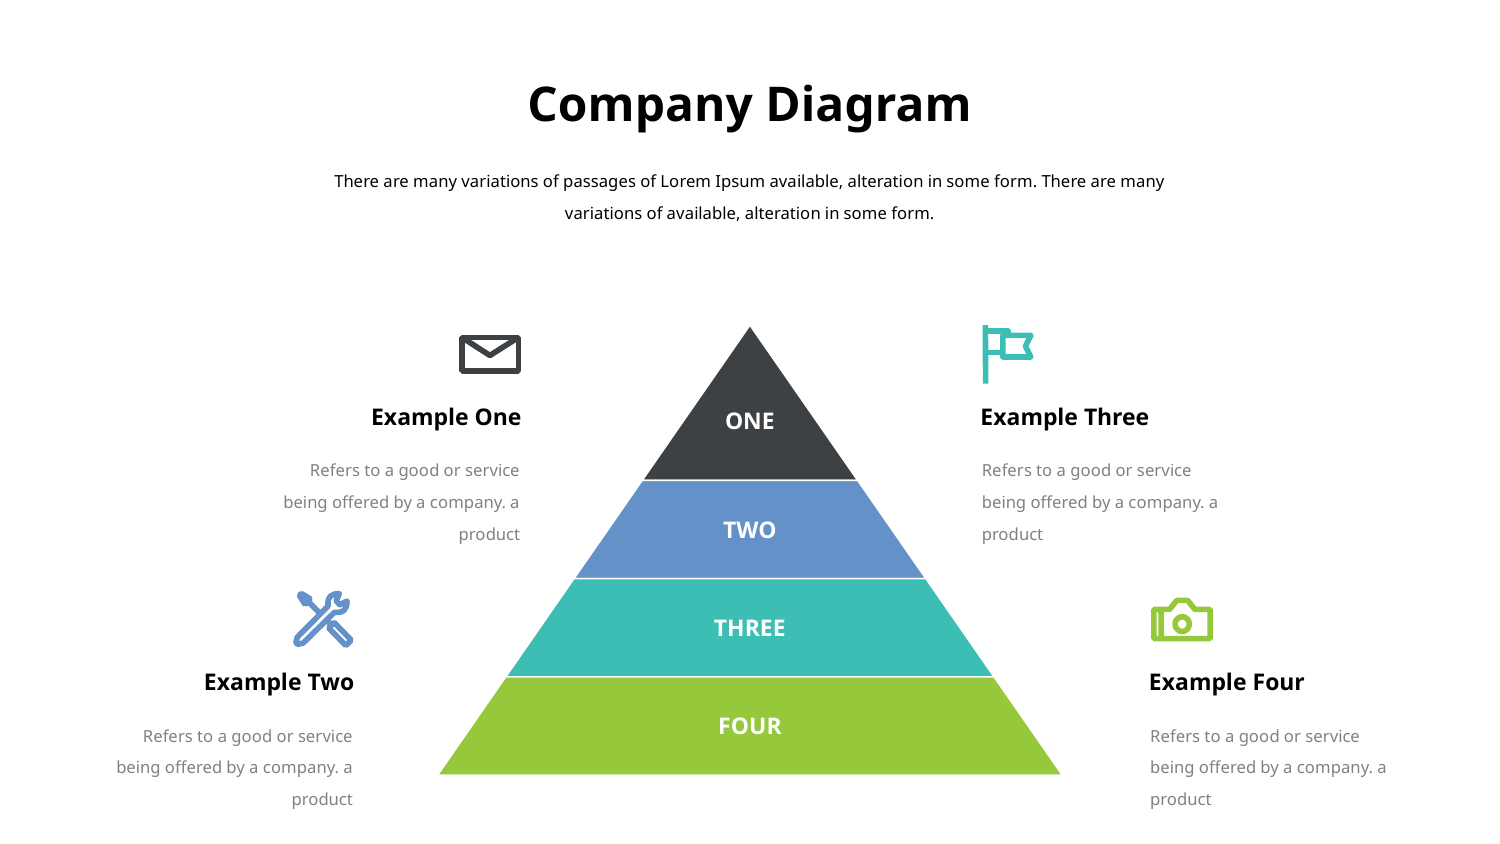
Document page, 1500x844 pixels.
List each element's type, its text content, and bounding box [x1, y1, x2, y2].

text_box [1153, 600, 1211, 640]
text_box Example One [261, 396, 432, 437]
text_box Example Two [94, 661, 366, 702]
text_box There are many variations of passages of Lorem Ipsum available, alteration in some form. There are many variations of available, alteration in some form. [309, 153, 1191, 217]
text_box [461, 337, 519, 372]
text_box Refers to a good or service being offered by a company. a product [235, 434, 432, 510]
text_box Refers to a good or service being offered by a company. a product [68, 700, 380, 775]
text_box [985, 324, 1032, 384]
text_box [437, 324, 1063, 776]
text_box Refers to a good or service being offered by a company. a product [1066, 434, 1263, 510]
text_box Company Diagram [386, 68, 1114, 137]
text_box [295, 593, 352, 646]
text_box Example Three [1066, 396, 1241, 437]
text_box Example Four [1137, 661, 1410, 702]
text_box Refers to a good or service being offered by a company. a product [1123, 700, 1432, 775]
